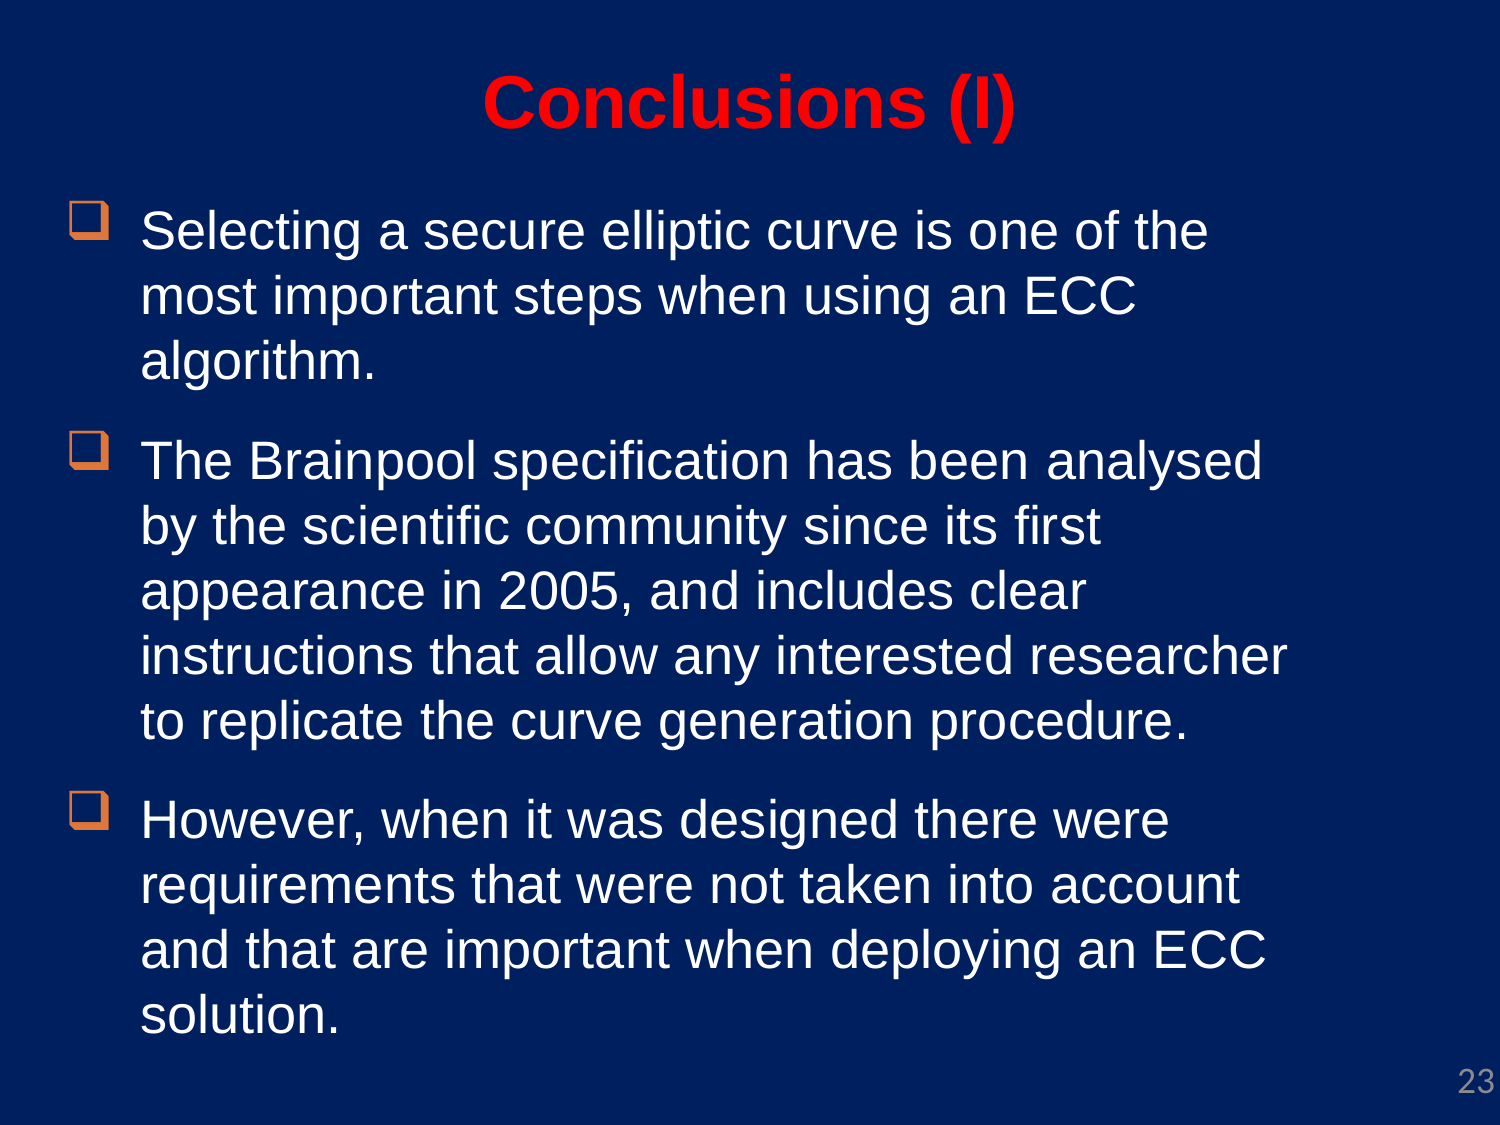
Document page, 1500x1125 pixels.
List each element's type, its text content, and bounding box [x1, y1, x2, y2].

text_box 23 [1432, 1056, 1495, 1102]
title Conclusions (I) [44, 53, 1456, 145]
list Selecting a secure elliptic curve is one of the most important steps when using an ECC algorithm. The Brainpool specification has been analysed by the scientific community since its first appearance in 2005, and includes clear instructions that allow any interested researcher to replicate the curve generation procedure. However, when it was designed there were requirements that were not taken into account and that are important when deploying an ECC solution. [62, 195, 1437, 1054]
